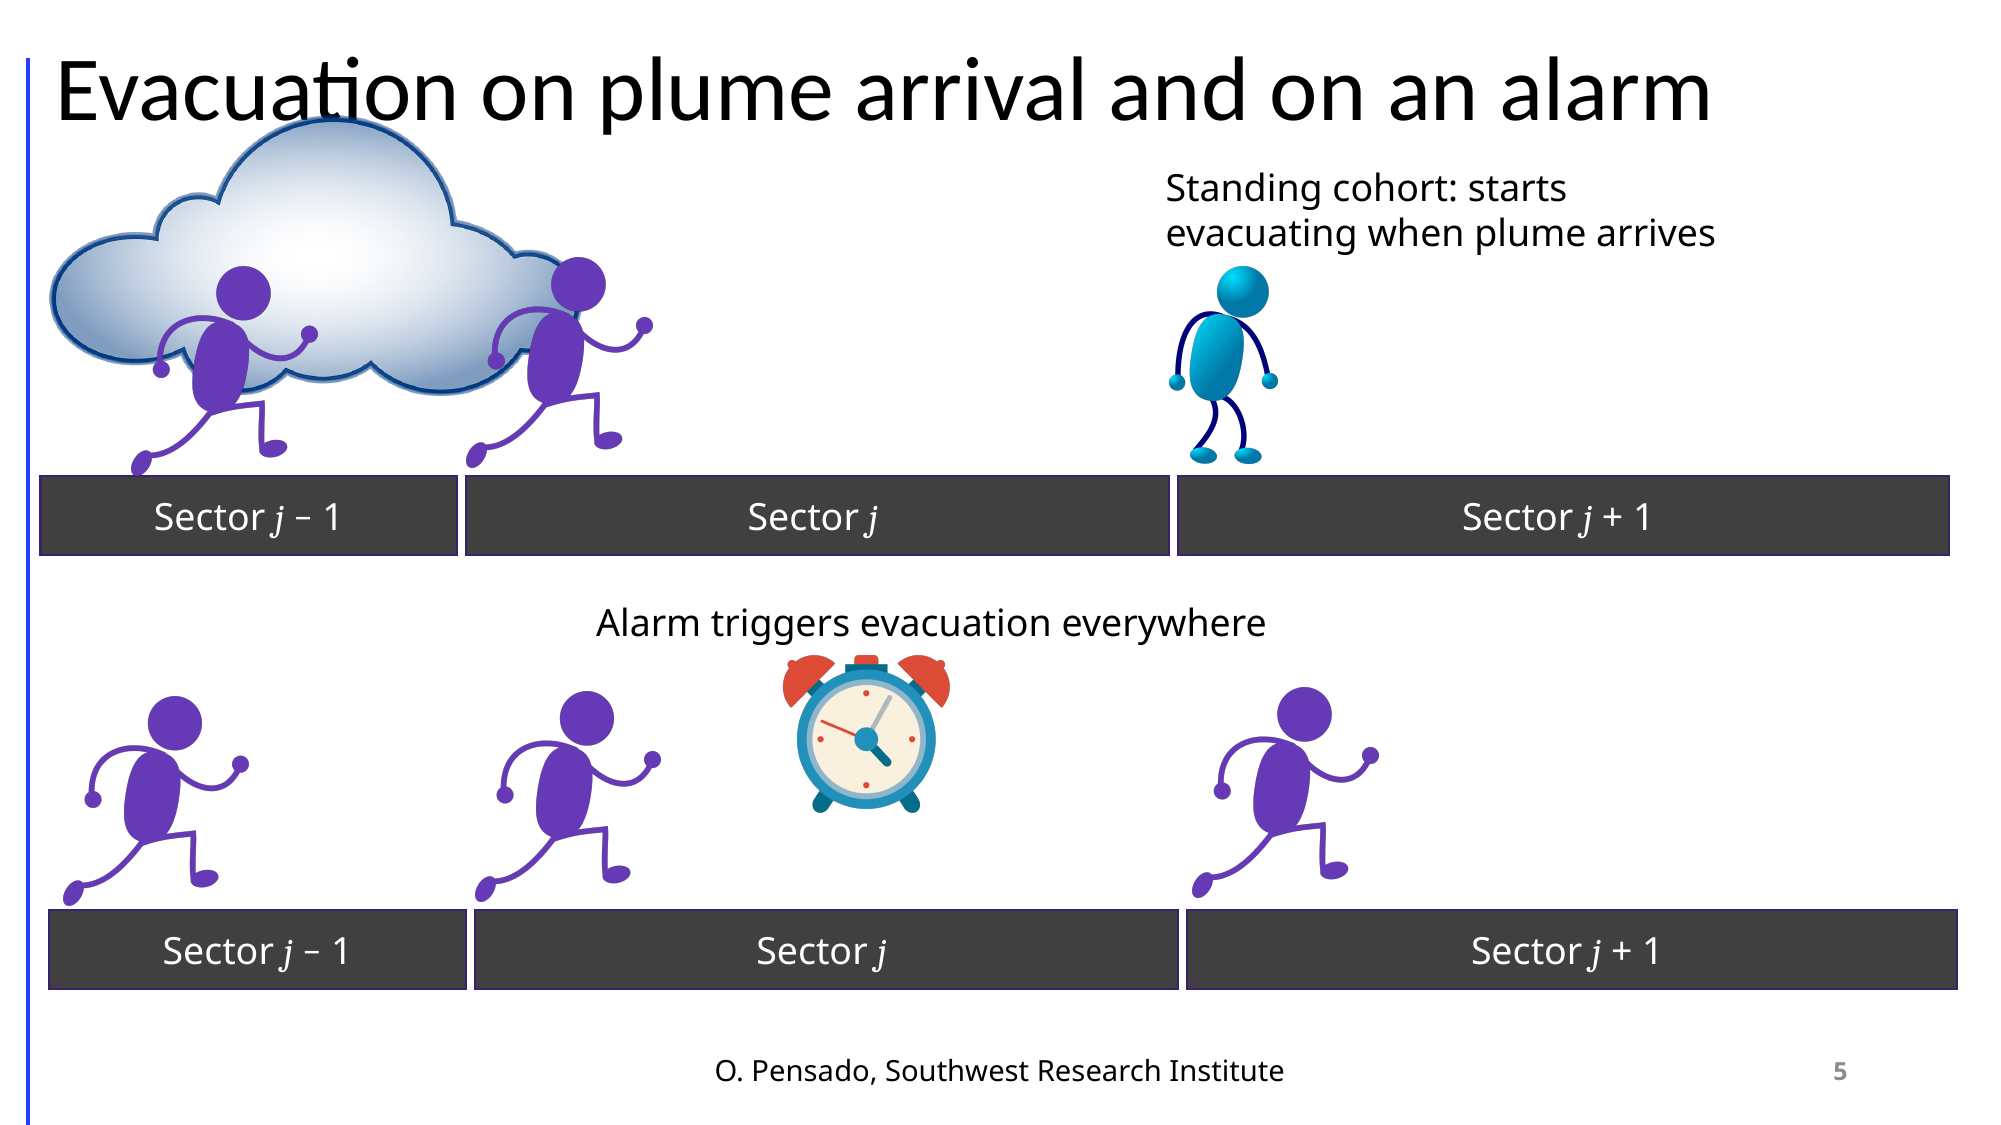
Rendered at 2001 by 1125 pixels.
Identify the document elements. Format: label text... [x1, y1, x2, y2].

text_box Standing cohort: starts evacuating when plume arrives [1150, 156, 1777, 261]
title Evacuation on plume arrival and on an alarm [40, 5, 1952, 176]
text_box Sector j + 1 [1186, 909, 1958, 990]
picture [1192, 687, 1379, 898]
picture [475, 691, 661, 902]
text_box Sector j − 1 [48, 909, 467, 990]
slide_number 5 [1412, 1042, 1863, 1103]
picture [1169, 266, 1278, 464]
footer O. Pensado, Southwest Research Institute [662, 1042, 1338, 1103]
text_box Sector j − 1 [39, 475, 458, 556]
text_box Sector j [465, 475, 1170, 556]
picture [757, 627, 967, 838]
picture [63, 696, 249, 906]
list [466, 257, 653, 468]
text_box Sector j + 1 [1177, 475, 1950, 556]
text_box Sector j [474, 909, 1179, 990]
picture [49, 115, 582, 476]
text_box Alarm triggers evacuation everywhere [581, 591, 1460, 651]
